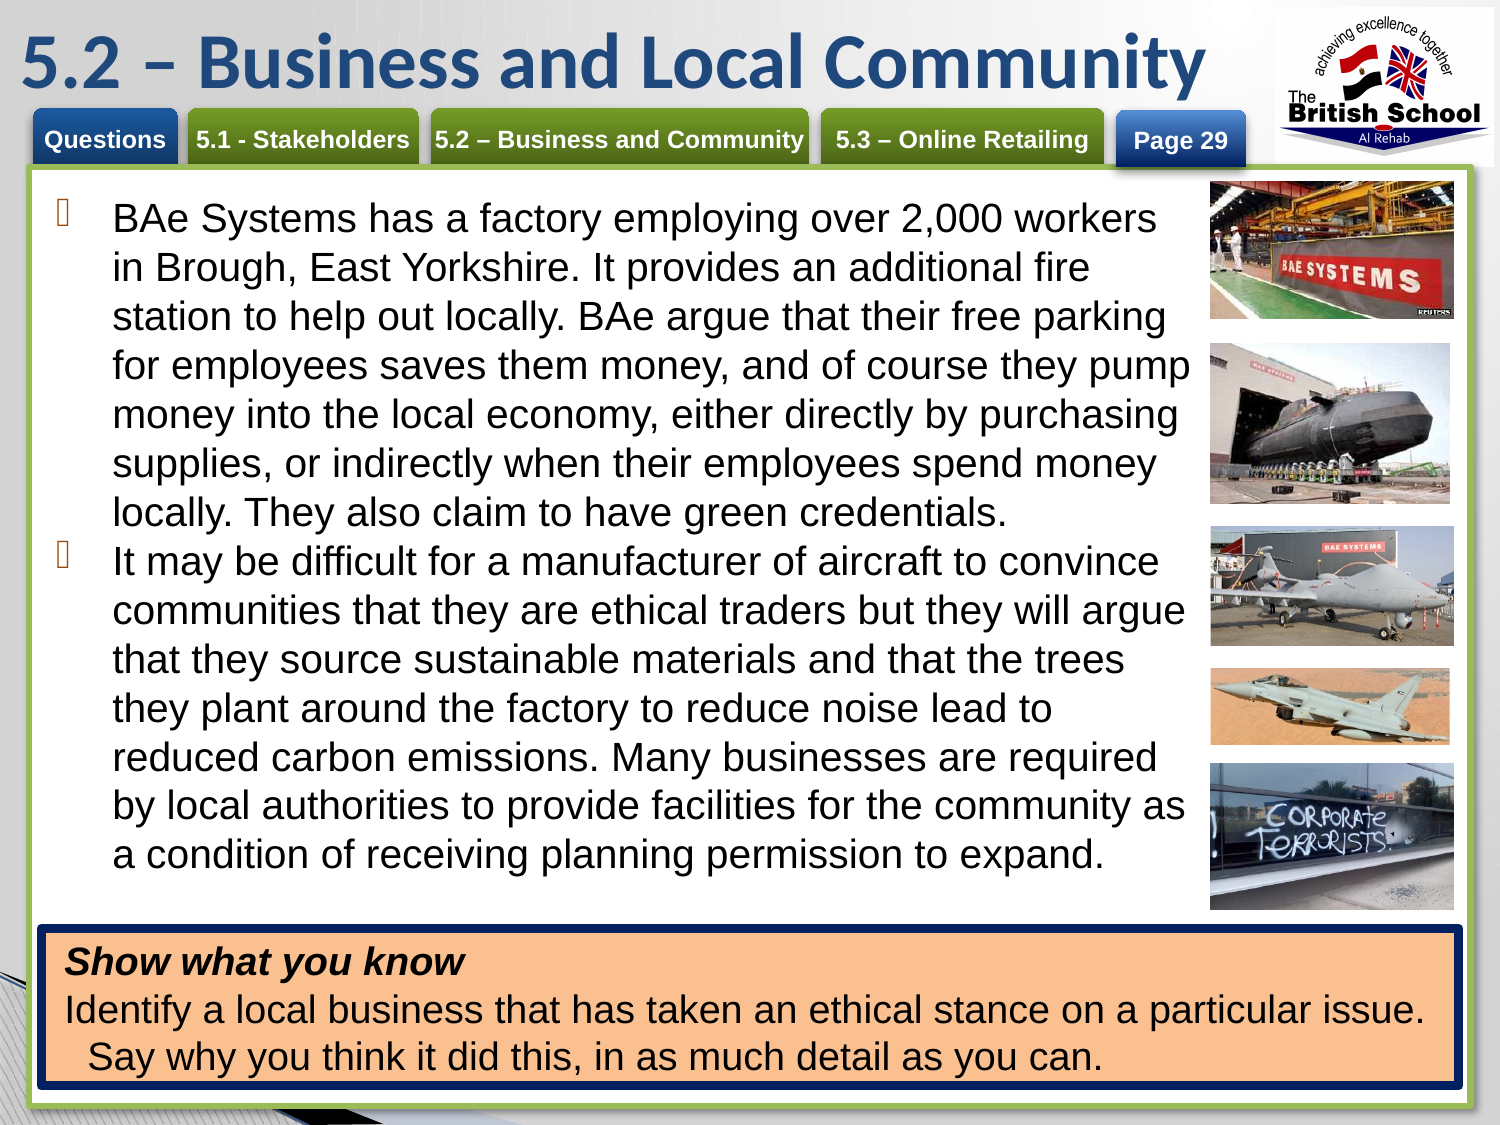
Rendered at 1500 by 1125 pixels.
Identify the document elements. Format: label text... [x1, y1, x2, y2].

text_box Page 29 [1116, 109, 1247, 167]
picture [1210, 668, 1450, 745]
picture [1210, 762, 1455, 910]
text_box BAe Systems has a factory employing over 2,000 workers in Brough, East Yorkshire. It provides an additional fire station to help out locally. BAe argue that their free parking for employees saves them money, and of course they pump money into the local economy, either directly by purchasing supplies, or indirectly when their employees spend money locally. They also claim to have green credentials. It may be difficult for a manufacturer of aircraft to convince communities that they are ethical traders but they will argue that they source sustainable materials and that the trees they plant around the factory to reduce noise lead to reduced carbon emissions. Many businesses are required by local authorities to provide facilities for the community as a condition of receiving planning permission to expand. [41, 184, 1211, 885]
picture [1210, 181, 1455, 319]
picture [281, 1114, 303, 1125]
title 5.2 – Business and Local Community [5, 11, 1270, 102]
picture [1210, 526, 1455, 646]
text_box Show what you know Identify a local business that has taken an ethical stance on a particular issue. Say why you think it did this, in as much detail as you can. [41, 928, 1459, 1086]
picture [1210, 343, 1450, 504]
picture [1275, 7, 1495, 167]
